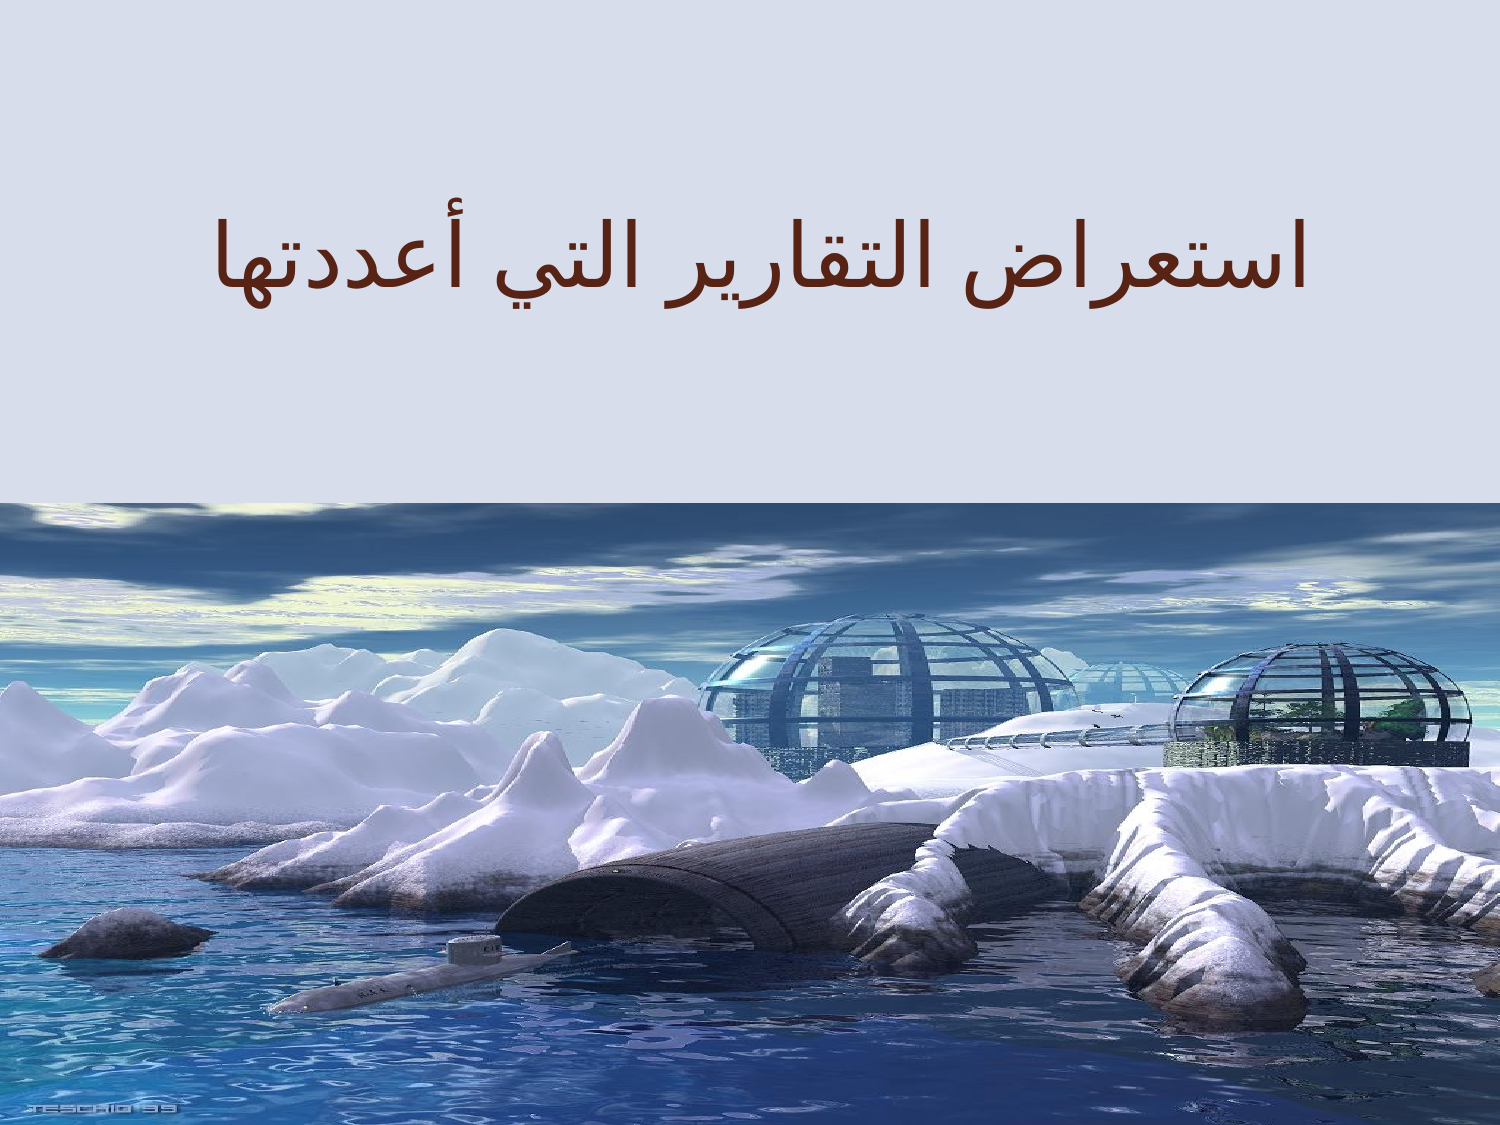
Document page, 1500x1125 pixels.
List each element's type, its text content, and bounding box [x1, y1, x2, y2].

title استعراض التقارير التي أعددتها [0, 0, 1500, 501]
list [0, 503, 1500, 1125]
